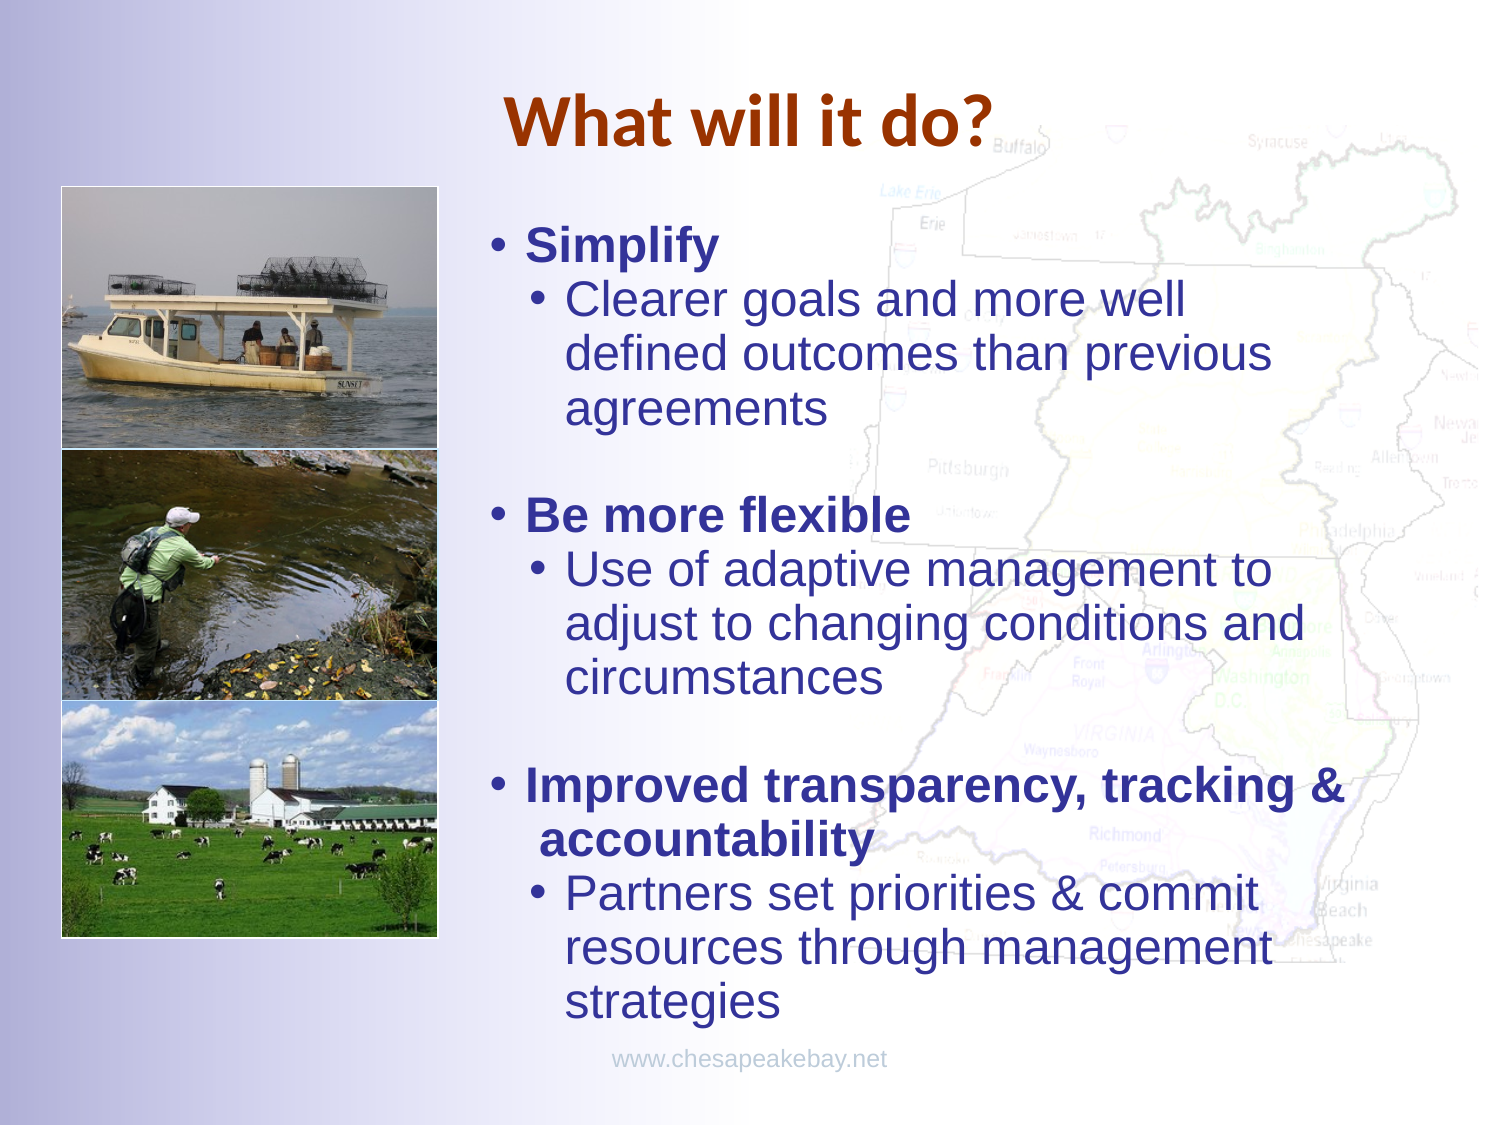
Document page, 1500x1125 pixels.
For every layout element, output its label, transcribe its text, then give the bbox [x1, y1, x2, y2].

text_box Simplify Clearer goals and more well defined outcomes than previous agreements Be more flexible Use of adaptive management to adjust to changing conditions and circumstances Improved transparency, tracking & accountability Partners set priorities & commit resources through management strategies [474, 212, 1375, 1037]
title What will it do? [74, 44, 1426, 188]
picture [62, 187, 438, 938]
footer www.chesapeakebay.net [512, 1042, 988, 1103]
